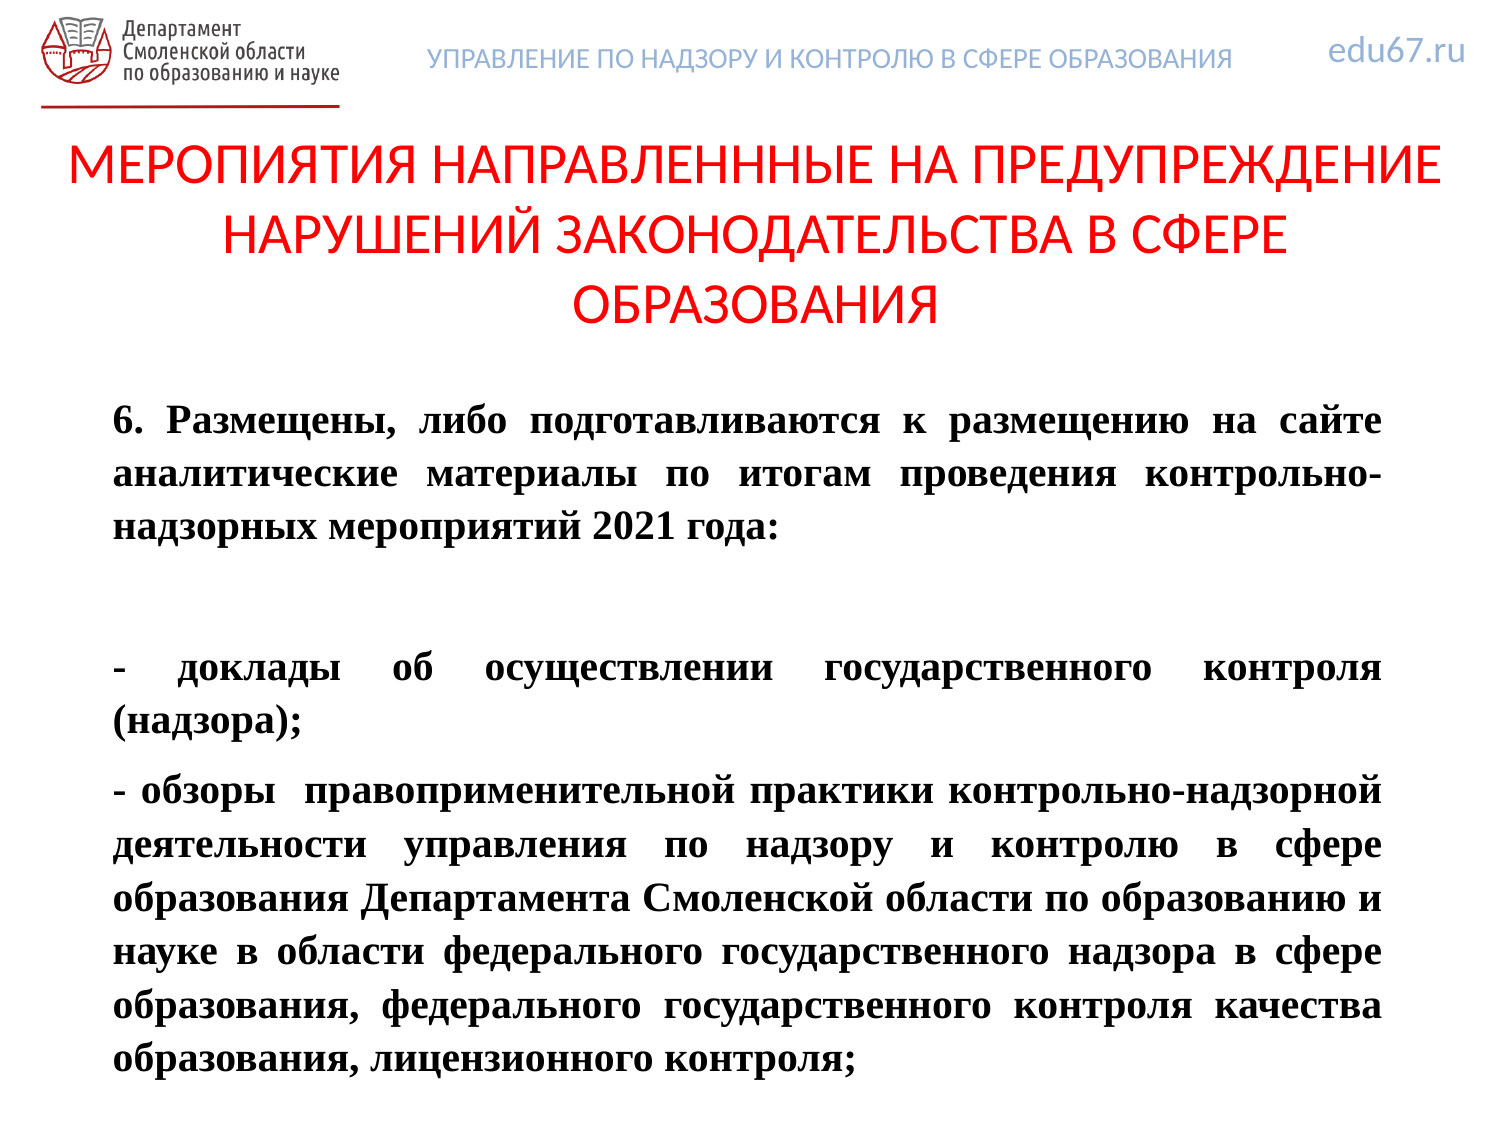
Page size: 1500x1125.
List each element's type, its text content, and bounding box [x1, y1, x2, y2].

text_box 6. Размещены, либо подготавливаются к размещению на сайте аналитические материалы по итогам проведения контрольно-надзорных мероприятий 2021 года: - доклады об осуществлении государственного контроля (надзора); - обзоры правоприменительной практики контрольно-надзорной деятельности управления по надзору и контролю в сфере образования Департамента Смоленской области по образованию и науке в области федерального государственного надзора в сфере образования, федерального государственного контроля качества образования, лицензионного контроля; [97, 380, 1398, 1125]
text_box УПРАВЛЕНИЕ ПО НАДЗОРУ И КОНТРОЛЮ В СФЕРЕ ОБРАЗОВАНИЯ [385, 32, 1275, 82]
text_box edu67.ru [1313, 17, 1482, 78]
text_box МЕРОПИЯТИЯ НАПРАВЛЕНННЫЕ НА ПРЕДУПРЕЖДЕНИЕ НАРУШЕНИЙ ЗАКОНОДАТЕЛЬСТВА В СФЕРЕ ОБРАЗОВАНИЯ [41, 117, 1471, 343]
picture [36, 14, 349, 123]
